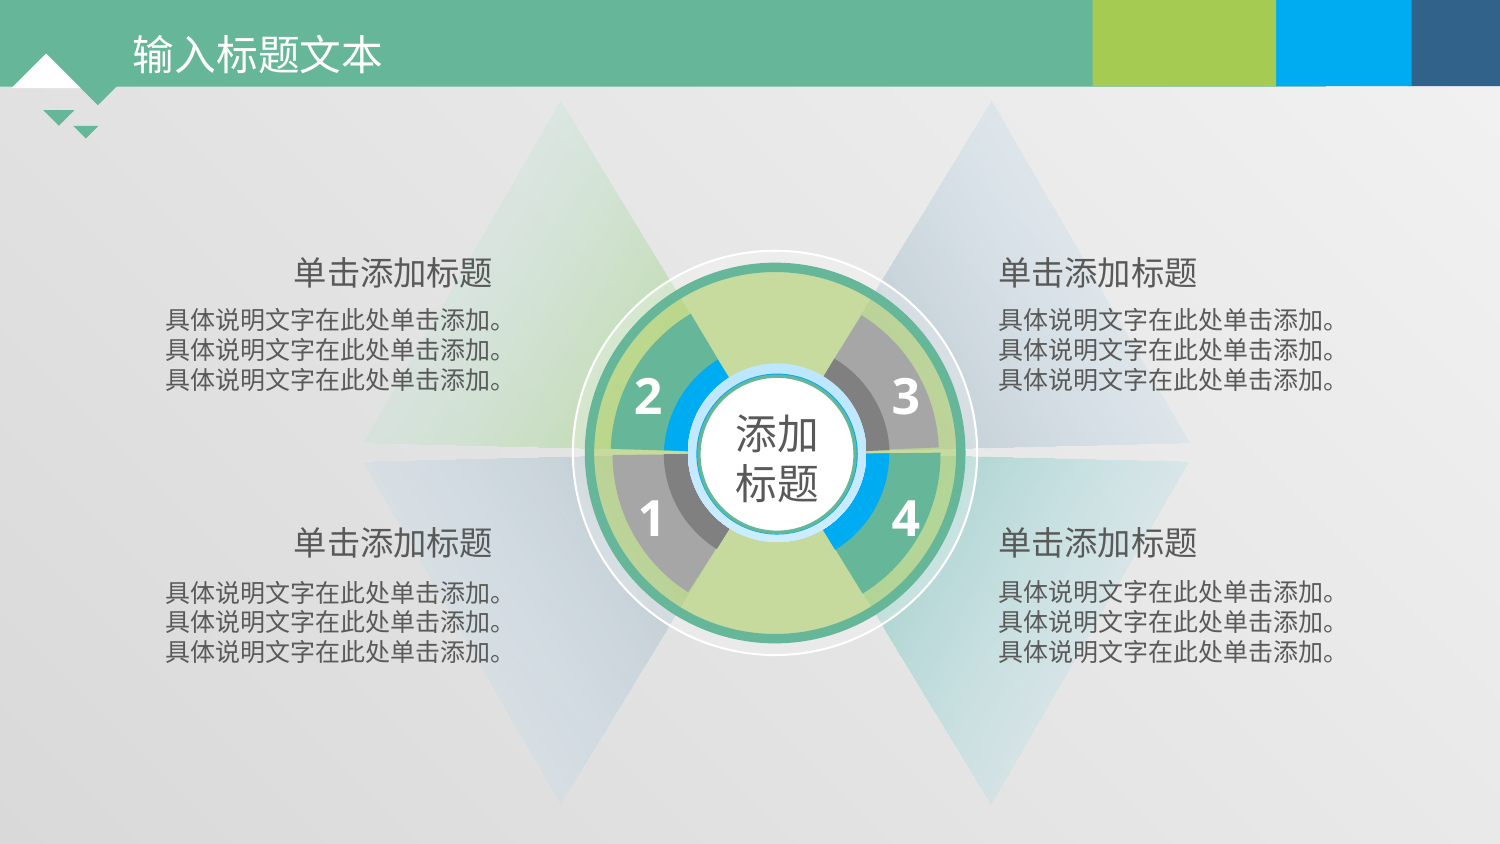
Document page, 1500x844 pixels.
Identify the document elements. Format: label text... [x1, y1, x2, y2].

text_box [572, 250, 978, 656]
text_box 单击添加标题 [983, 244, 1213, 300]
text_box [900, 100, 1189, 449]
text_box 具体说明文字在此处单击添加。 具体说明文字在此处单击添加。 具体说明文字在此处单击添加。 [984, 569, 1421, 675]
text_box 单击添加标题 [278, 515, 509, 570]
text_box [362, 100, 651, 448]
text_box 具体说明文字在此处单击添加。 具体说明文字在此处单击添加。 具体说明文字在此处单击添加。 [150, 297, 538, 402]
text_box 单击添加标题 [983, 515, 1213, 570]
text_box [905, 456, 1189, 805]
text_box 单击添加标题 [278, 244, 509, 300]
text_box 具体说明文字在此处单击添加。 具体说明文字在此处单击添加。 具体说明文字在此处单击添加。 [150, 569, 538, 675]
text_box [362, 456, 646, 805]
text_box 具体说明文字在此处单击添加。 具体说明文字在此处单击添加。 具体说明文字在此处单击添加。 [984, 297, 1440, 402]
